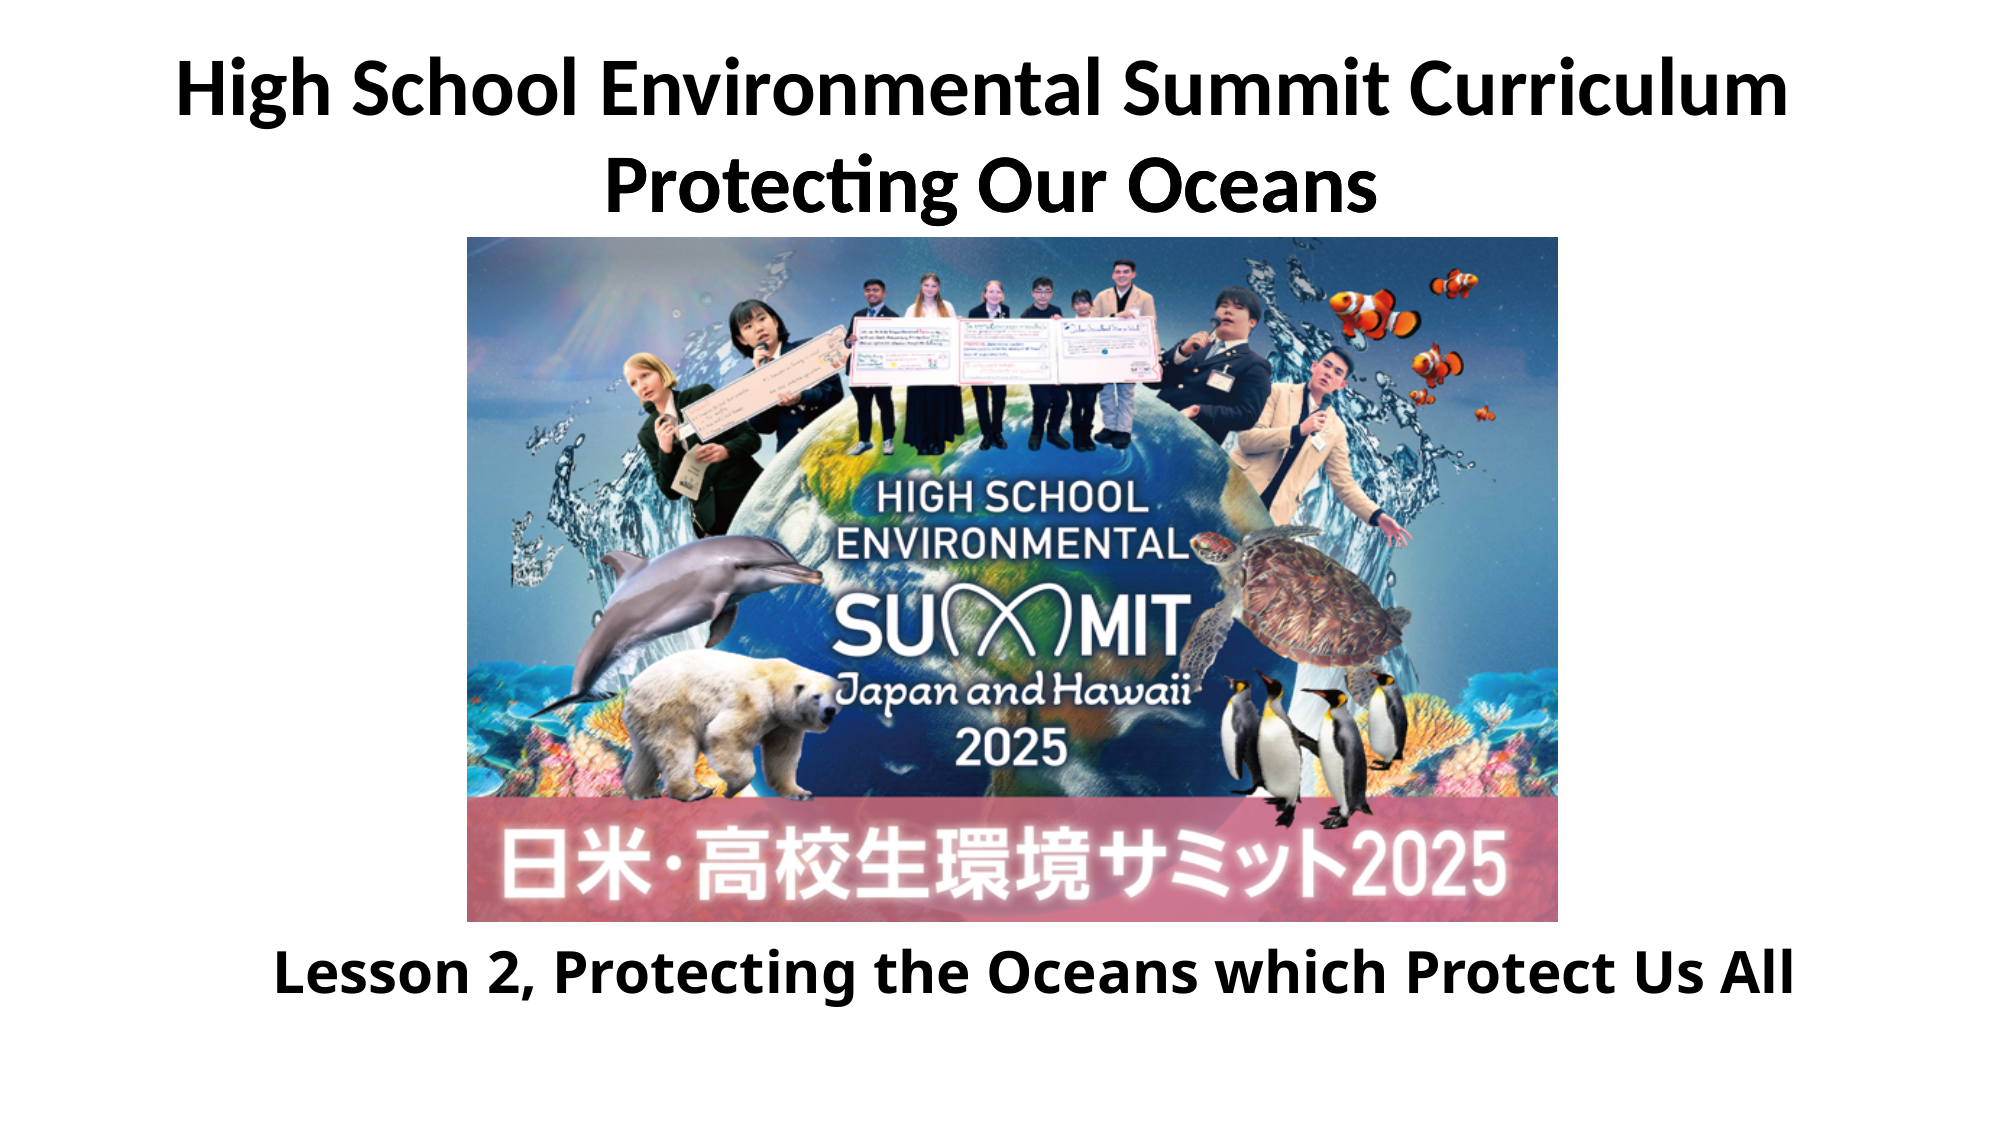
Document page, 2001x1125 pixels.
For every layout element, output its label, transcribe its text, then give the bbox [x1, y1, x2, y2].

picture [467, 237, 1558, 922]
text_box High School Environmental Summit Curriculum [160, 24, 1807, 140]
text_box Protecting Our Oceans [589, 121, 1395, 236]
text_box Lesson 2, Protecting the Oceans which Protect Us All [257, 927, 1812, 1013]
